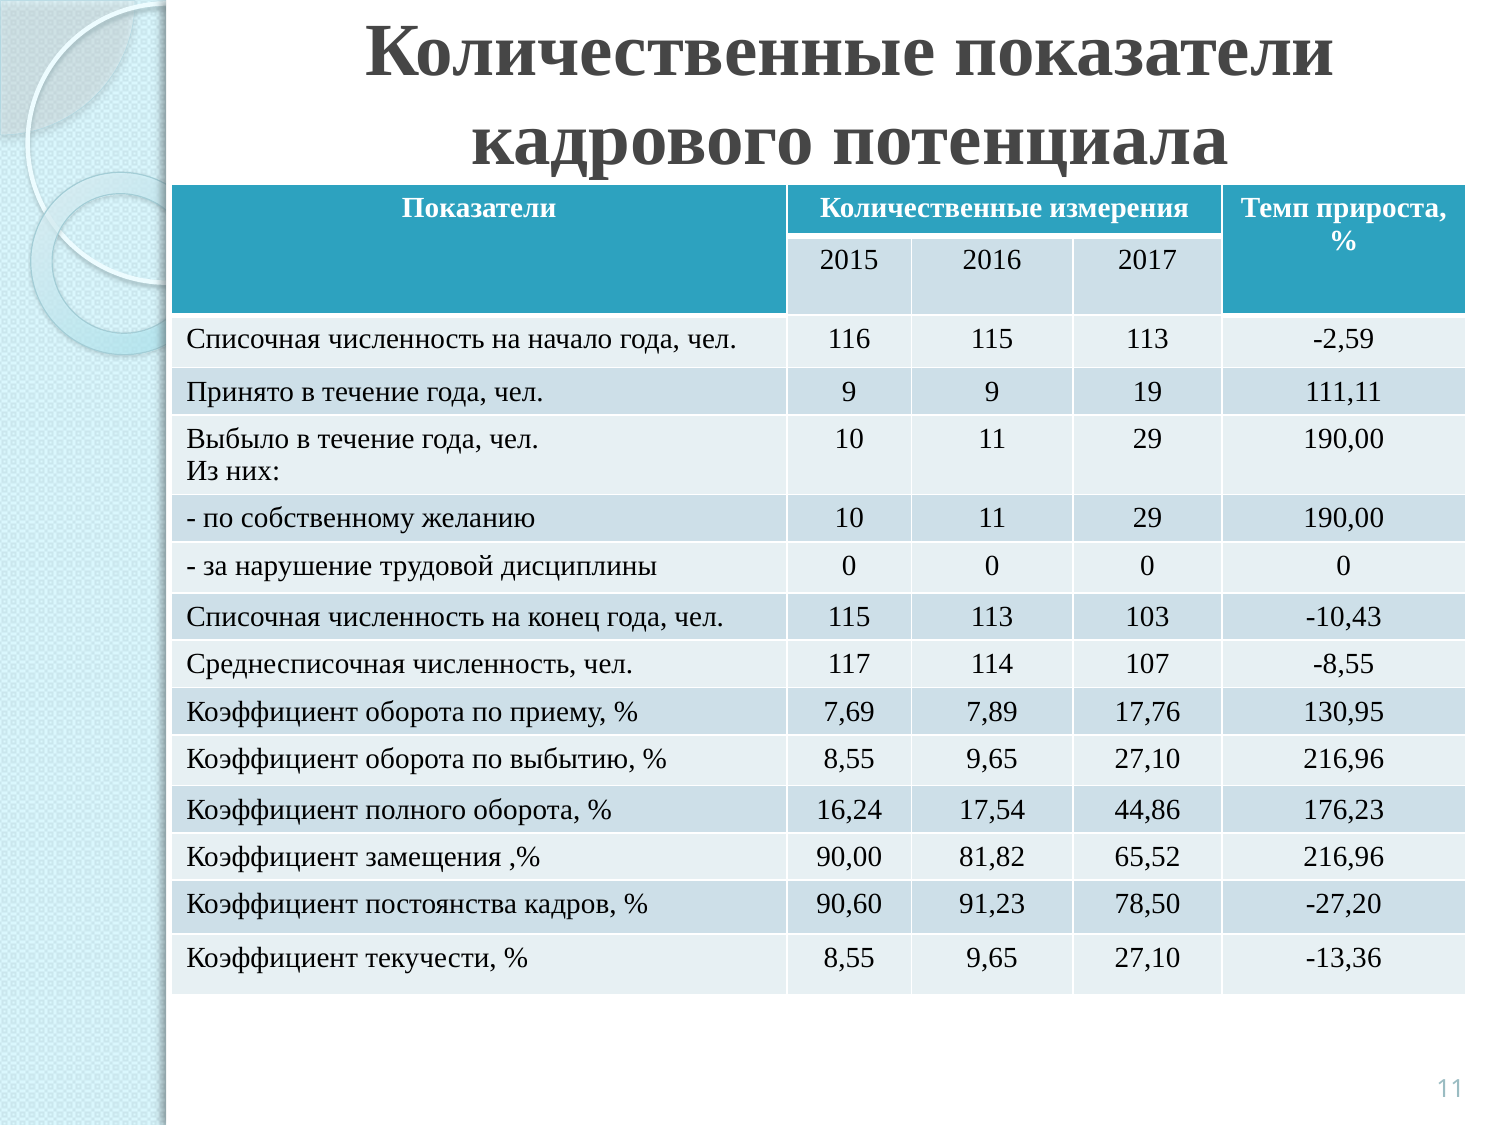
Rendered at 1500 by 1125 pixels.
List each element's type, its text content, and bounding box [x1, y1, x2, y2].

table_cell 91,23 [912, 881, 1072, 933]
table_cell Среднесписочная численность, чел. [172, 641, 786, 687]
table_cell 65,52 [1074, 834, 1221, 879]
table_cell 16,24 [788, 786, 911, 832]
table_cell Списочная численность на конец года, чел. [172, 594, 786, 639]
table_cell 8,55 [788, 736, 911, 785]
table_cell 27,10 [1074, 935, 1221, 994]
table_cell 10 [788, 495, 911, 541]
table_cell 17,54 [912, 786, 1072, 832]
table_cell 2017 [1074, 239, 1221, 314]
table_cell - по собственному желанию [172, 495, 786, 541]
table_cell 9,65 [912, 935, 1072, 994]
table_cell Коэффициент полного оборота, % [172, 786, 786, 832]
table_cell 176,23 [1223, 786, 1465, 832]
table_header Темп прироста, % [1223, 185, 1465, 313]
table_cell 17,76 [1074, 688, 1221, 734]
table_cell 81,82 [912, 834, 1072, 879]
table_cell 9 [912, 368, 1072, 414]
table_cell 113 [912, 594, 1072, 639]
table_cell 117 [788, 641, 911, 687]
table_cell 78,50 [1074, 881, 1221, 933]
table_cell 216,96 [1223, 834, 1465, 879]
table_cell 216,96 [1223, 736, 1465, 785]
table_cell 29 [1074, 495, 1221, 541]
table_cell 114 [912, 641, 1072, 687]
table_header Количественные измерения [788, 185, 1221, 233]
table_cell 115 [912, 316, 1072, 367]
table_cell Принято в течение года, чел. [172, 368, 786, 414]
table_cell 11 [912, 495, 1072, 541]
table_cell -27,20 [1223, 881, 1465, 933]
table_cell 190,00 [1223, 416, 1465, 494]
table_cell Выбыло в течение года, чел. Из них: [172, 416, 786, 494]
table_cell Списочная численность на начало года, чел. [172, 318, 786, 367]
table_cell 0 [1074, 543, 1221, 592]
title Количественные показатели кадрового потенциала [235, 30, 1466, 149]
table_cell 8,55 [788, 935, 911, 994]
table_cell 7,89 [912, 688, 1072, 734]
table_cell 44,86 [1074, 786, 1221, 832]
table_cell 113 [1074, 316, 1221, 367]
table_cell Коэффициент текучести, % [172, 935, 786, 994]
table_header Показатели [172, 185, 786, 313]
table_cell 0 [788, 543, 911, 592]
table_cell -13,36 [1223, 935, 1465, 994]
table_cell 115 [788, 594, 911, 639]
table_cell 7,69 [788, 688, 911, 734]
table_cell Коэффициент постоянства кадров, % [172, 881, 786, 933]
table_cell 2015 [788, 239, 911, 314]
table_cell 10 [788, 416, 911, 494]
slide_number 11 [1413, 1034, 1488, 1113]
table_cell 0 [1223, 543, 1465, 592]
table_cell Коэффициент оборота по выбытию, % [172, 736, 786, 785]
table_cell -8,55 [1223, 641, 1465, 687]
table_cell 29 [1074, 416, 1221, 494]
table_cell 19 [1074, 368, 1221, 414]
table_cell 0 [912, 543, 1072, 592]
table_cell Коэффициент оборота по приему, % [172, 688, 786, 734]
table_cell 111,11 [1223, 368, 1465, 414]
table_cell 27,10 [1074, 736, 1221, 785]
table_cell -2,59 [1223, 318, 1465, 367]
table_cell 130,95 [1223, 688, 1465, 734]
table_cell - за нарушение трудовой дисциплины [172, 543, 786, 592]
table_cell 107 [1074, 641, 1221, 687]
table_cell 2016 [912, 239, 1072, 314]
table_cell 90,60 [788, 881, 911, 933]
table_cell 190,00 [1223, 495, 1465, 541]
table_cell 90,00 [788, 834, 911, 879]
table_cell -10,43 [1223, 594, 1465, 639]
table_cell 11 [912, 416, 1072, 494]
table_cell 9 [788, 368, 911, 414]
table_cell 116 [788, 316, 911, 367]
table_cell 9,65 [912, 736, 1072, 785]
table_cell Коэффициент замещения ,% [172, 834, 786, 879]
table_cell 103 [1074, 594, 1221, 639]
